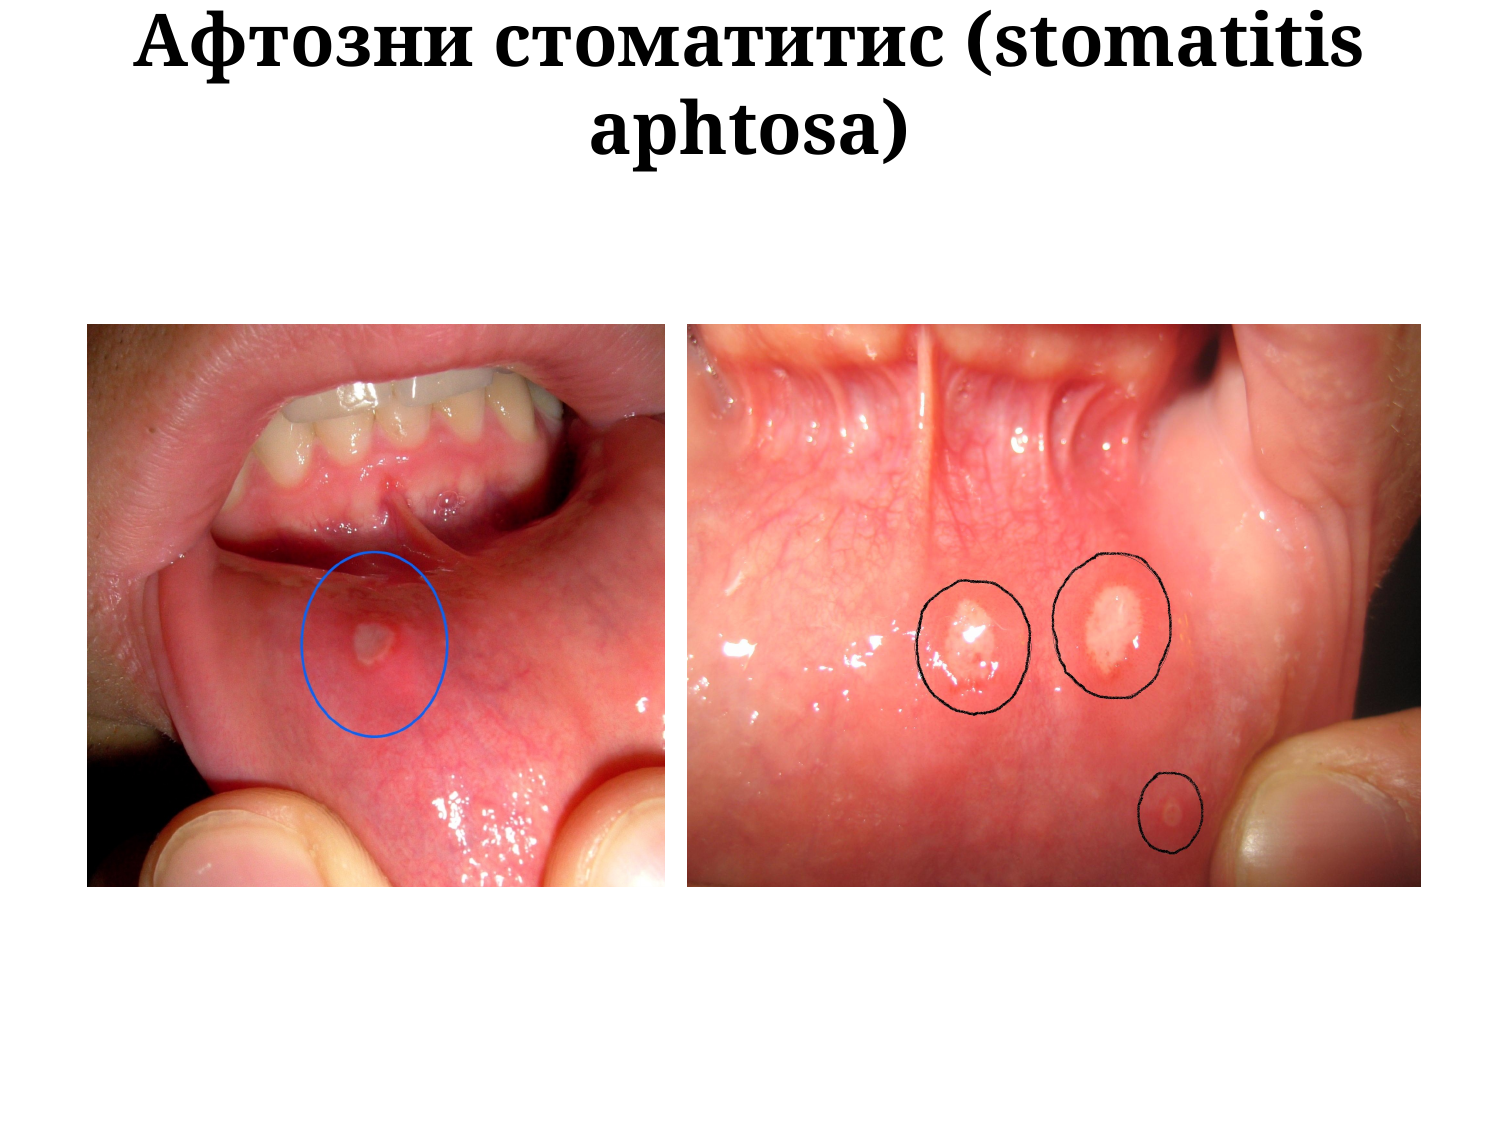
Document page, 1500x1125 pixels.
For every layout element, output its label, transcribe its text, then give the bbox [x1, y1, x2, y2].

text_box Афтозни стоматитис (stomatitis aphtosa) [0, 12, 1500, 151]
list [87, 324, 665, 888]
picture [687, 324, 1421, 888]
